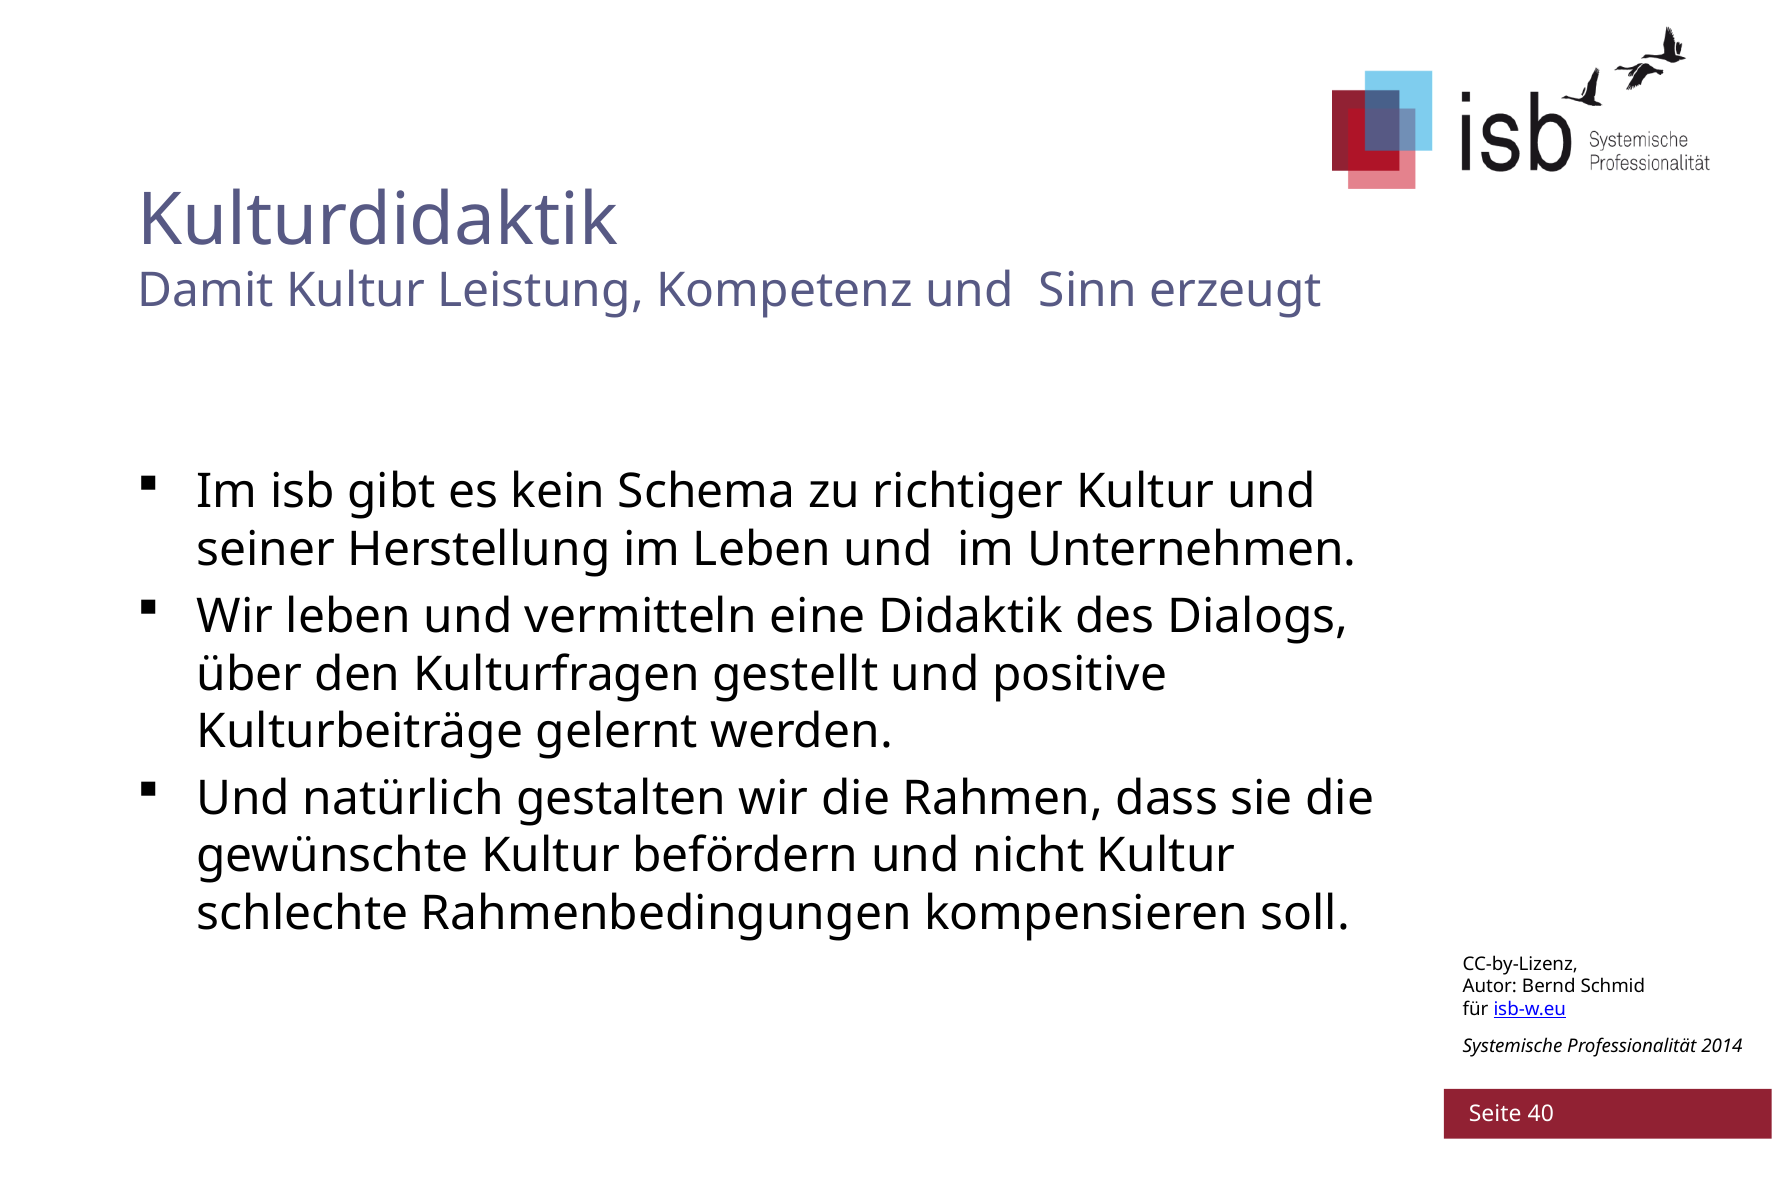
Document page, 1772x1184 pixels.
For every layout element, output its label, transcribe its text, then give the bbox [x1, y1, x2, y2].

picture [1332, 20, 1725, 194]
list Im isb gibt es kein Schema zu richtiger Kultur und seiner Herstellung im Leben und im Unternehmen. Wir leben und vermitteln eine Didaktik des Dialogs, über den Kulturfragen gestellt und positive Kulturbeiträge gelernt werden. Und natürlich gestalten wir die Rahmen, dass sie die gewünschte Kultur befördern und nicht Kultur schlechte Rahmenbedingungen kompensieren soll. [118, 260, 1444, 1139]
slide_number Seite 40 [1444, 1088, 1772, 1139]
title Kulturdidaktik Damit Kultur Leistung, Kompetenz und Sinn erzeugt [118, 94, 1444, 260]
